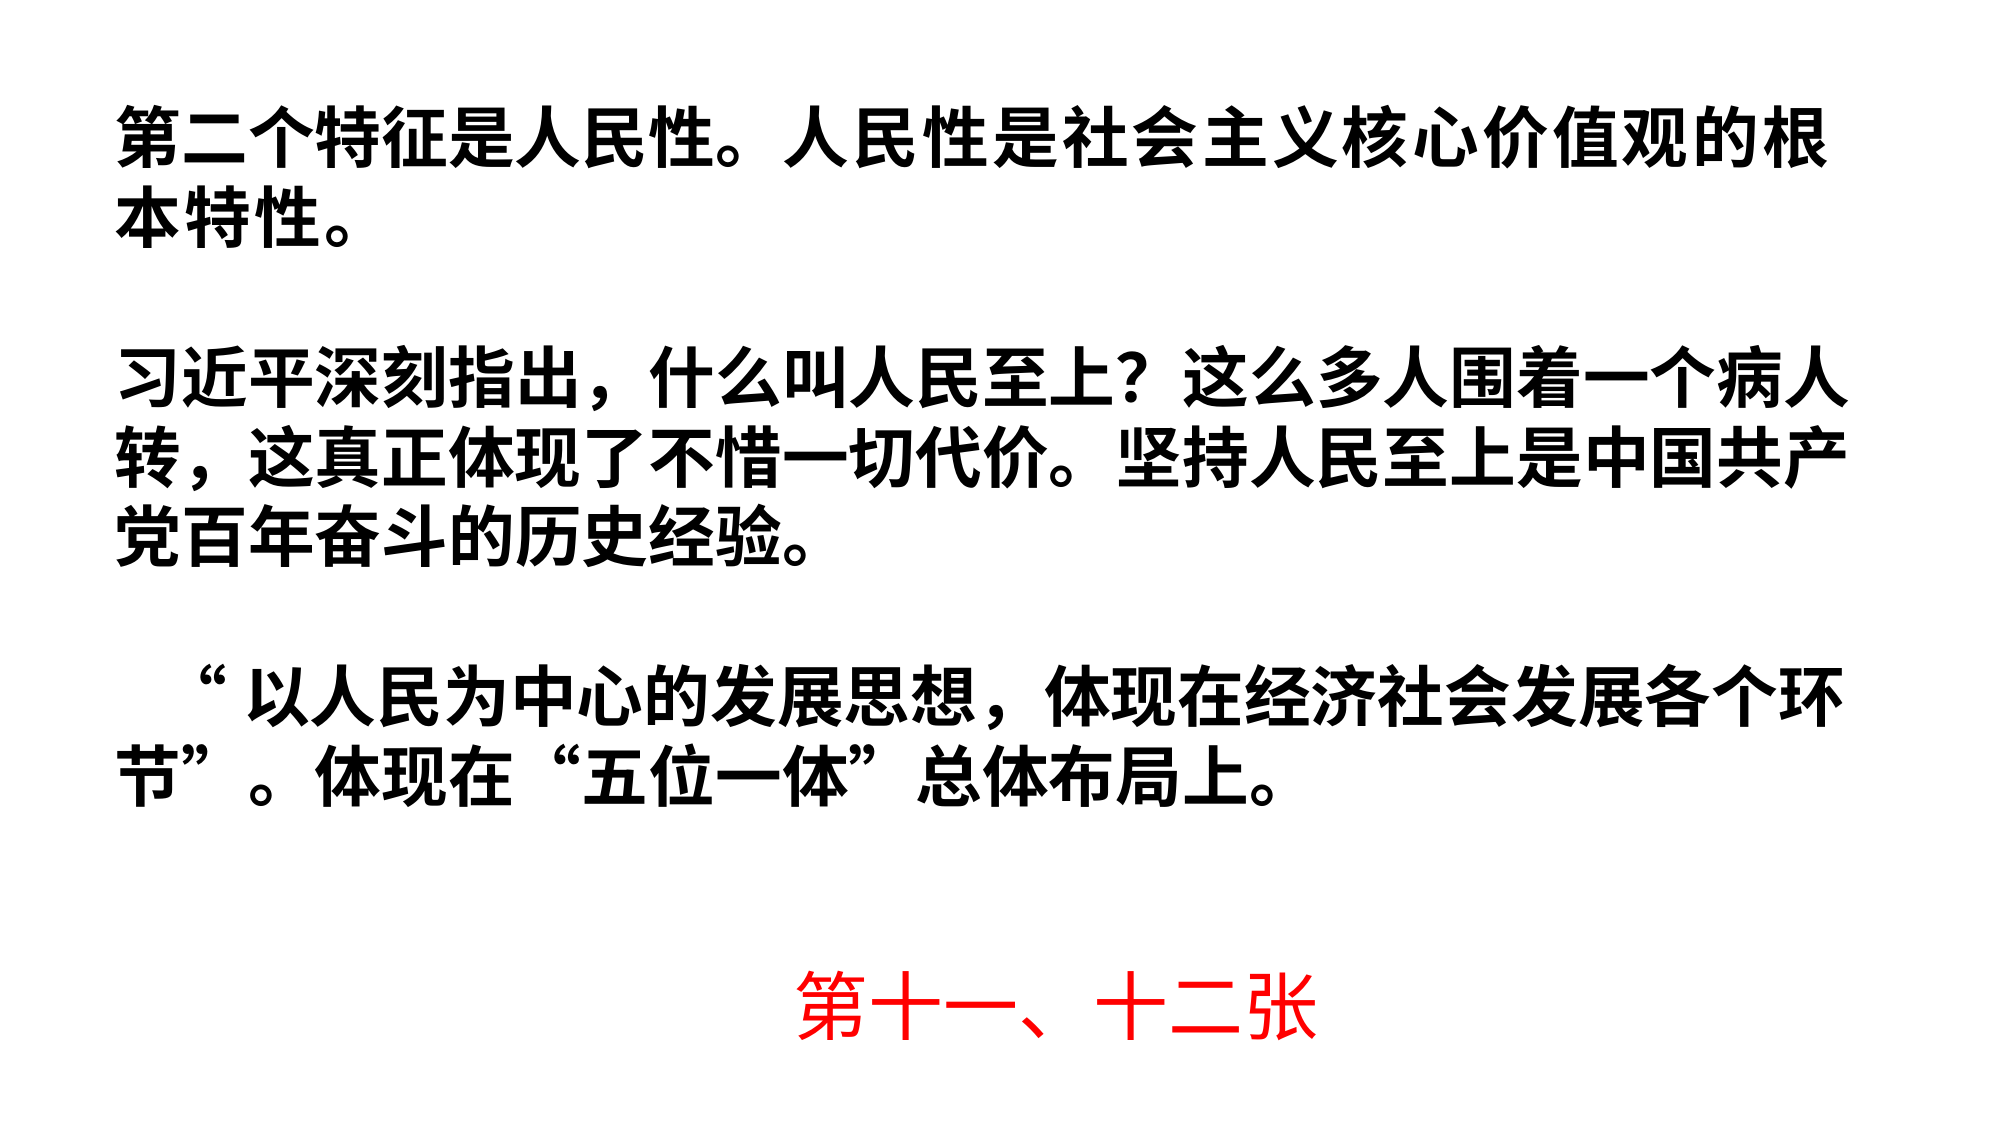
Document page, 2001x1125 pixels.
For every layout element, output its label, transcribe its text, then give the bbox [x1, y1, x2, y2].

text_box 第二个特征是人民性。人民性是社会主义核心价值观的根本特性。 习近平深刻指出，什么叫人民至上？这么多人围着一个病人转，这真正体现了不惜一切代价。坚持人民至上是中国共产党百年奋斗的历史经验。 “以人民为中心的发展思想，体现在经济社会发展各个环节”。体现在“五位一体”总体布局上。 [99, 88, 1900, 823]
text_box 第十一、十二张 [778, 952, 1779, 1057]
